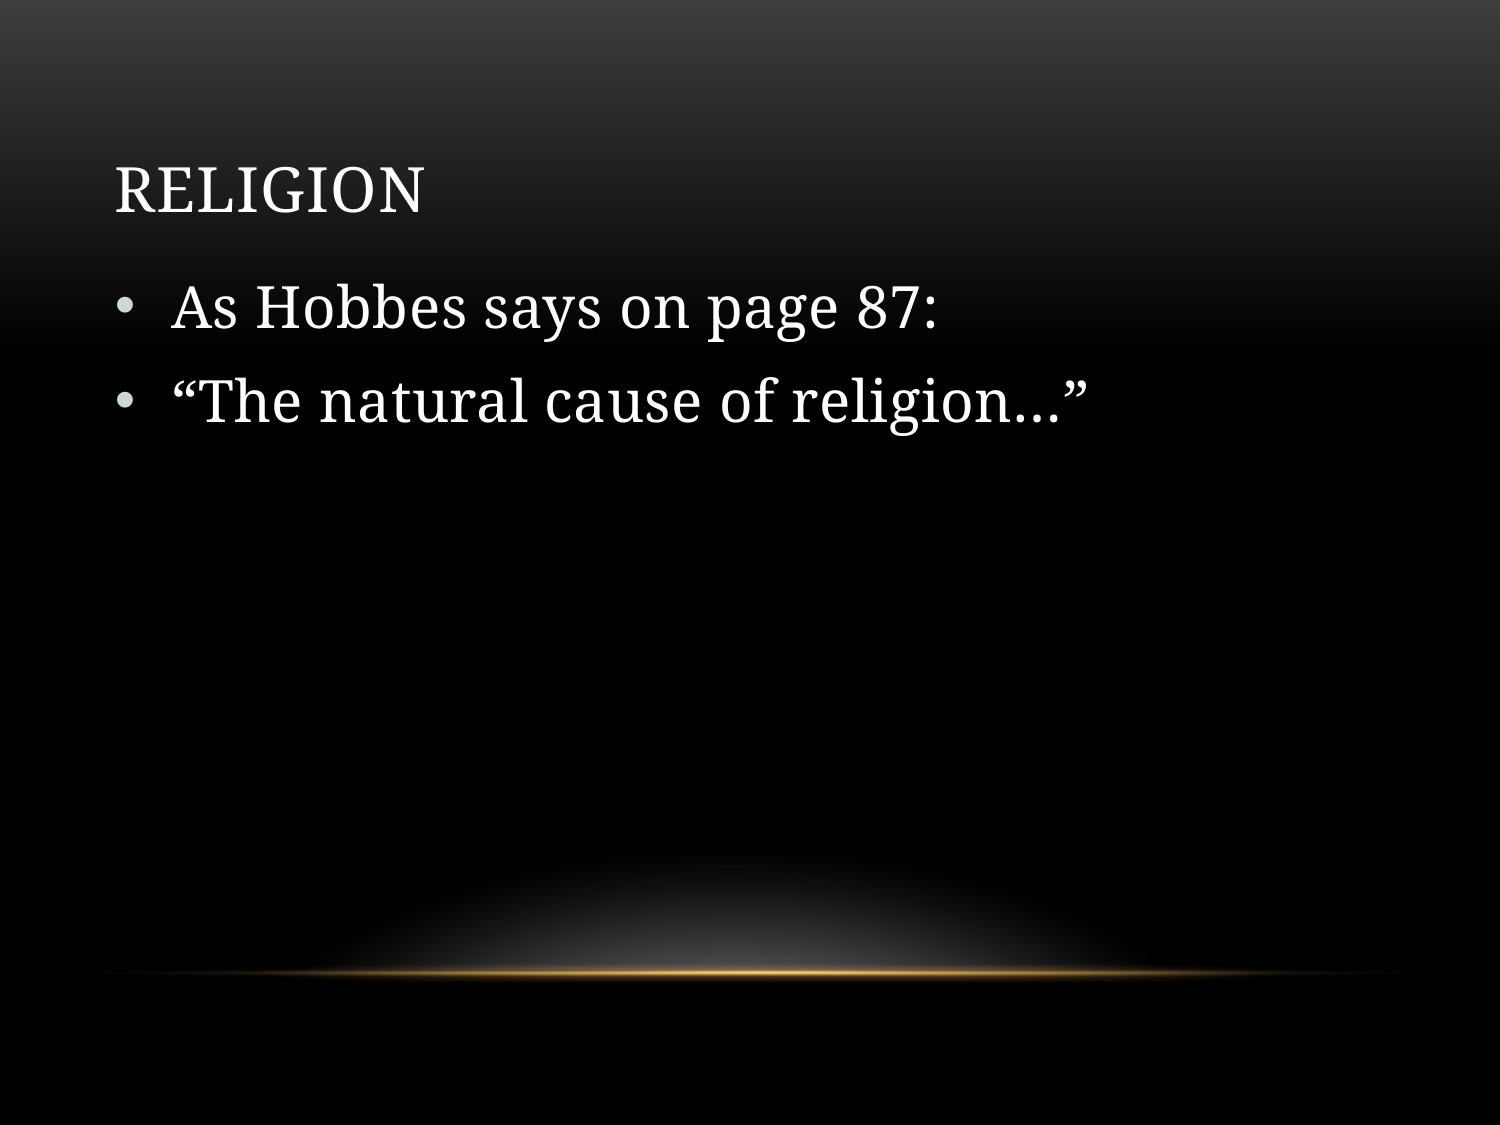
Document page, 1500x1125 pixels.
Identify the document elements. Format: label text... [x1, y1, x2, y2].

picture [0, 0, 1500, 1125]
list As Hobbes says on page 87: “The natural cause of religion…” [99, 262, 1400, 938]
title Religion [99, 45, 1400, 233]
